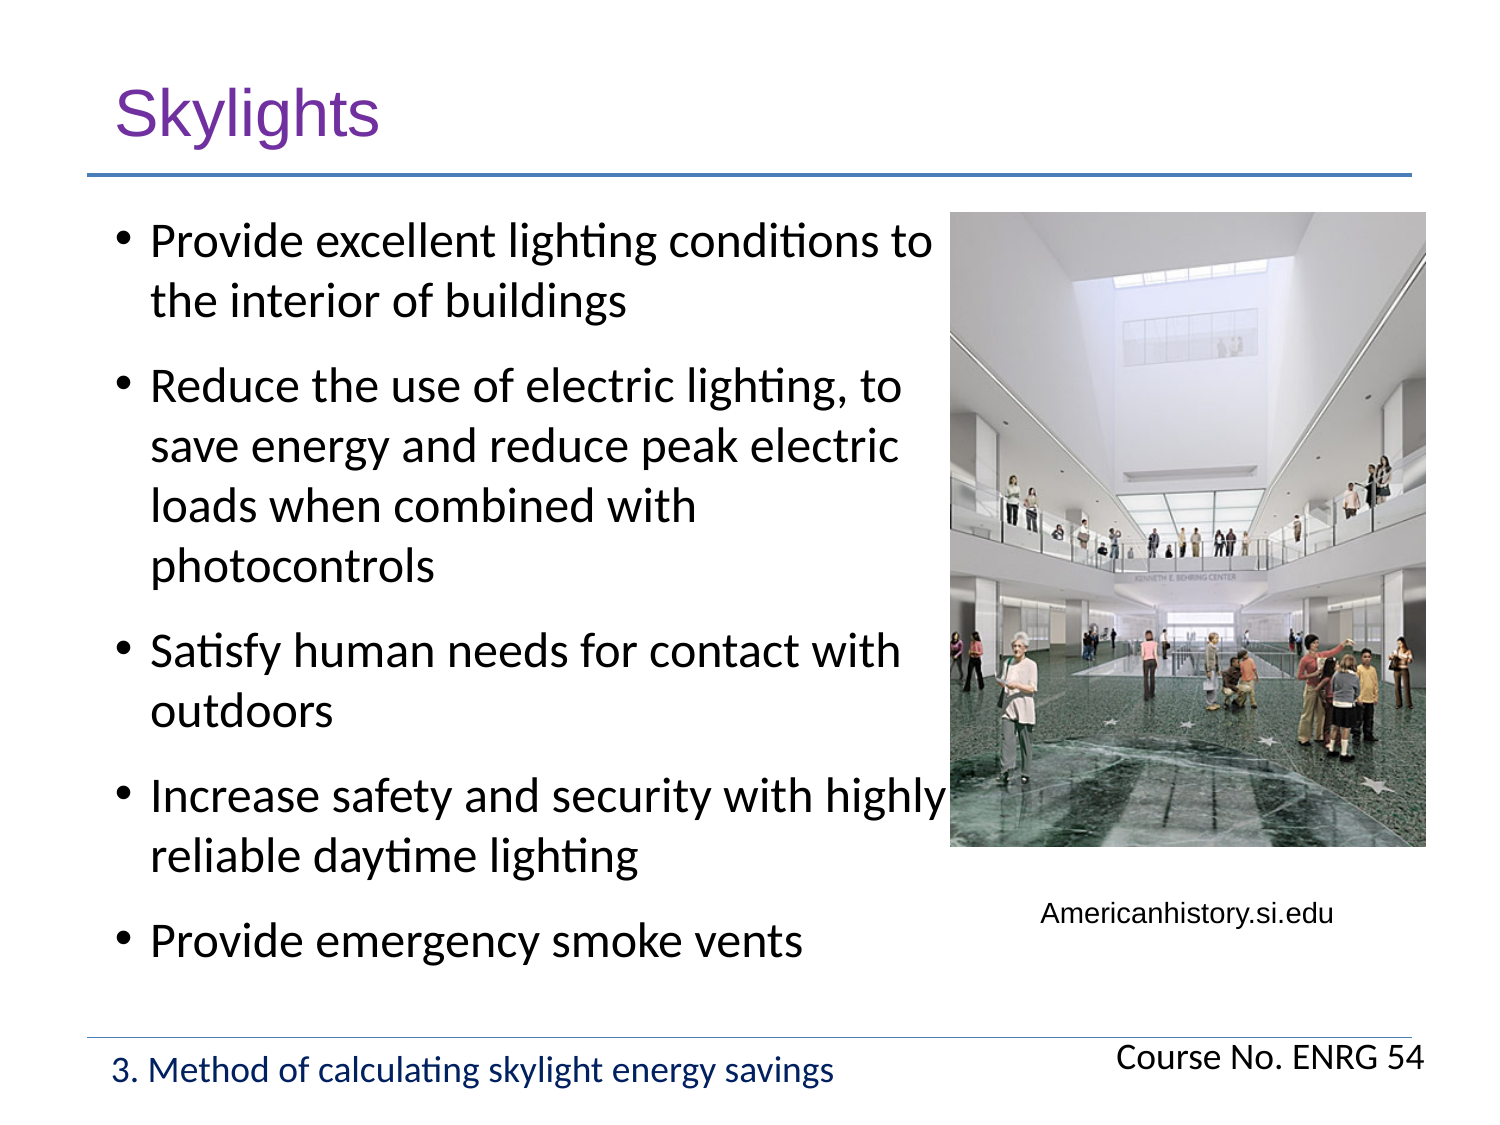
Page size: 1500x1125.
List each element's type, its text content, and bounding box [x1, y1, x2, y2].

text_box Provide excellent lighting conditions to the interior of buildings Reduce the use of electric lighting, to save energy and reduce peak electric loads when combined with photocontrols Satisfy human needs for contact with outdoors Increase safety and security with highly reliable daytime lighting Provide emergency smoke vents [99, 199, 963, 975]
text_box Americanhistory.si.edu [1025, 887, 1350, 938]
text_box Skylights [99, 62, 1375, 158]
text_box Course No. ENRG 54 [1101, 1024, 1441, 1085]
picture [949, 212, 1426, 847]
text_box 3. Method of calculating skylight energy savings [96, 1046, 851, 1098]
